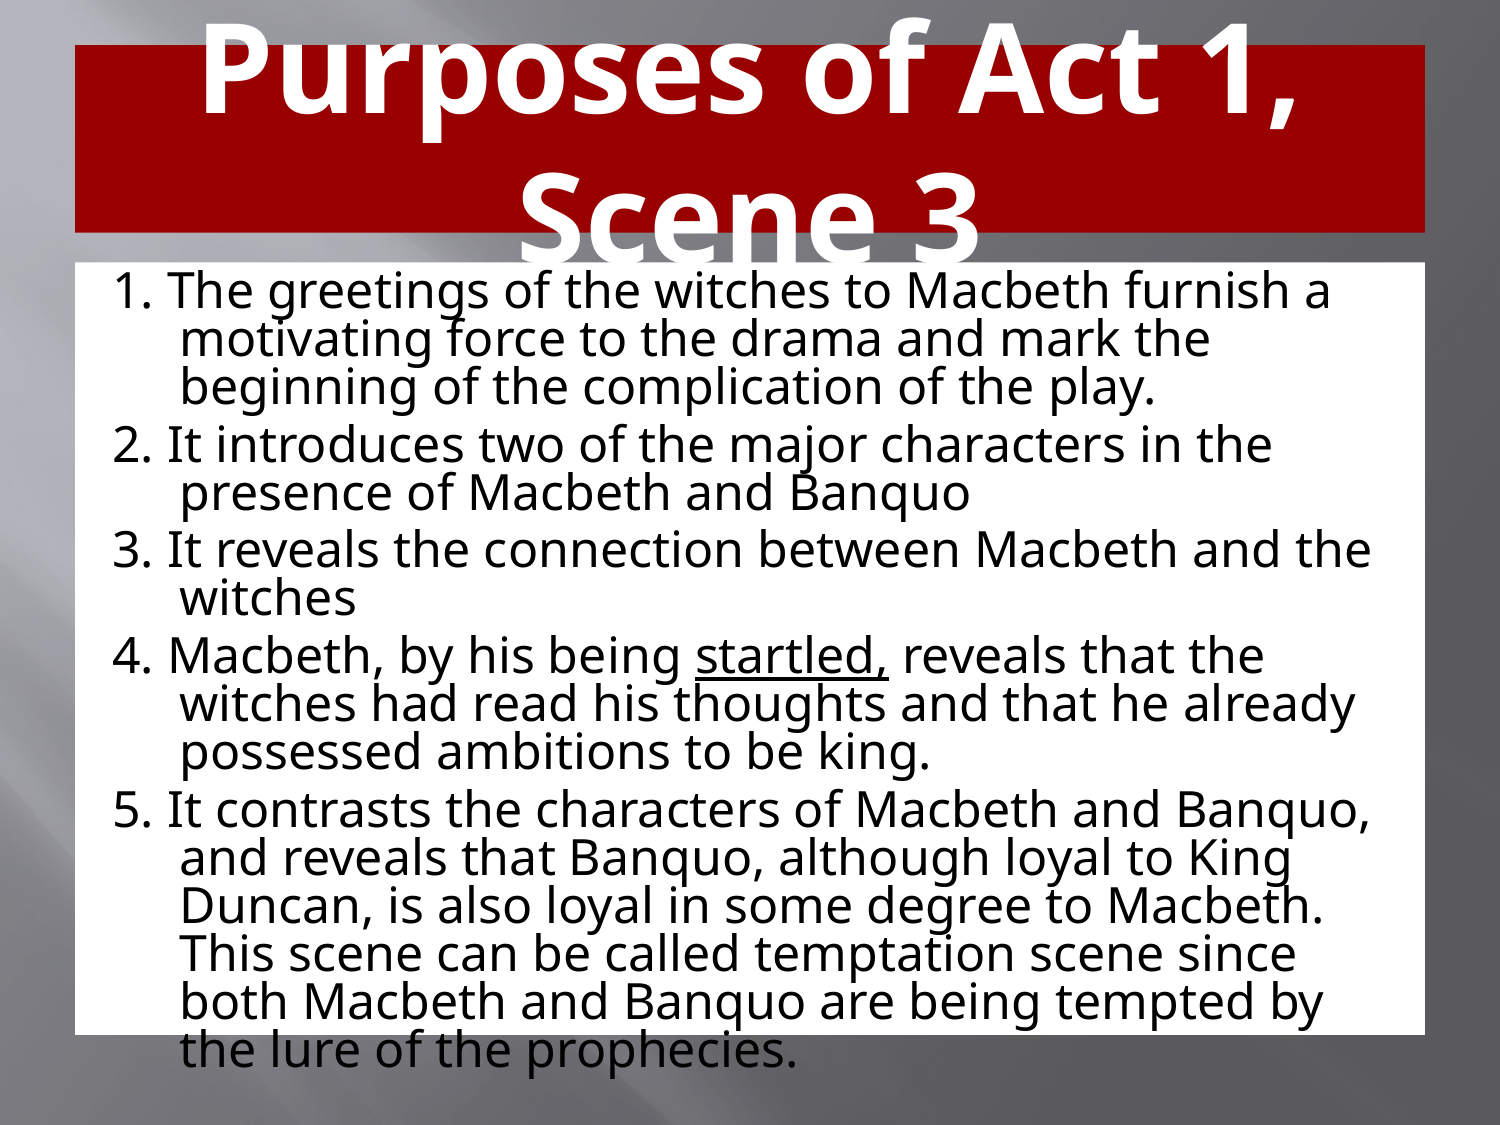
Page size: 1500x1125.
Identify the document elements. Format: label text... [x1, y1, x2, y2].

list 1. The greetings of the witches to Macbeth furnish a motivating force to the drama and mark the beginning of the complication of the play. 2. It introduces two of the major characters in the presence of Macbeth and Banquo 3. It reveals the connection between Macbeth and the witches 4. Macbeth, by his being startled, reveals that the witches had read his thoughts and that he already possessed ambitions to be king. 5. It contrasts the characters of Macbeth and Banquo, and reveals that Banquo, although loyal to King Duncan, is also loyal in some degree to Macbeth. This scene can be called temptation scene since both Macbeth and Banquo are being tempted by the lure of the prophecies. [75, 262, 1425, 1035]
title Purposes of Act 1, Scene 3 [75, 45, 1425, 233]
